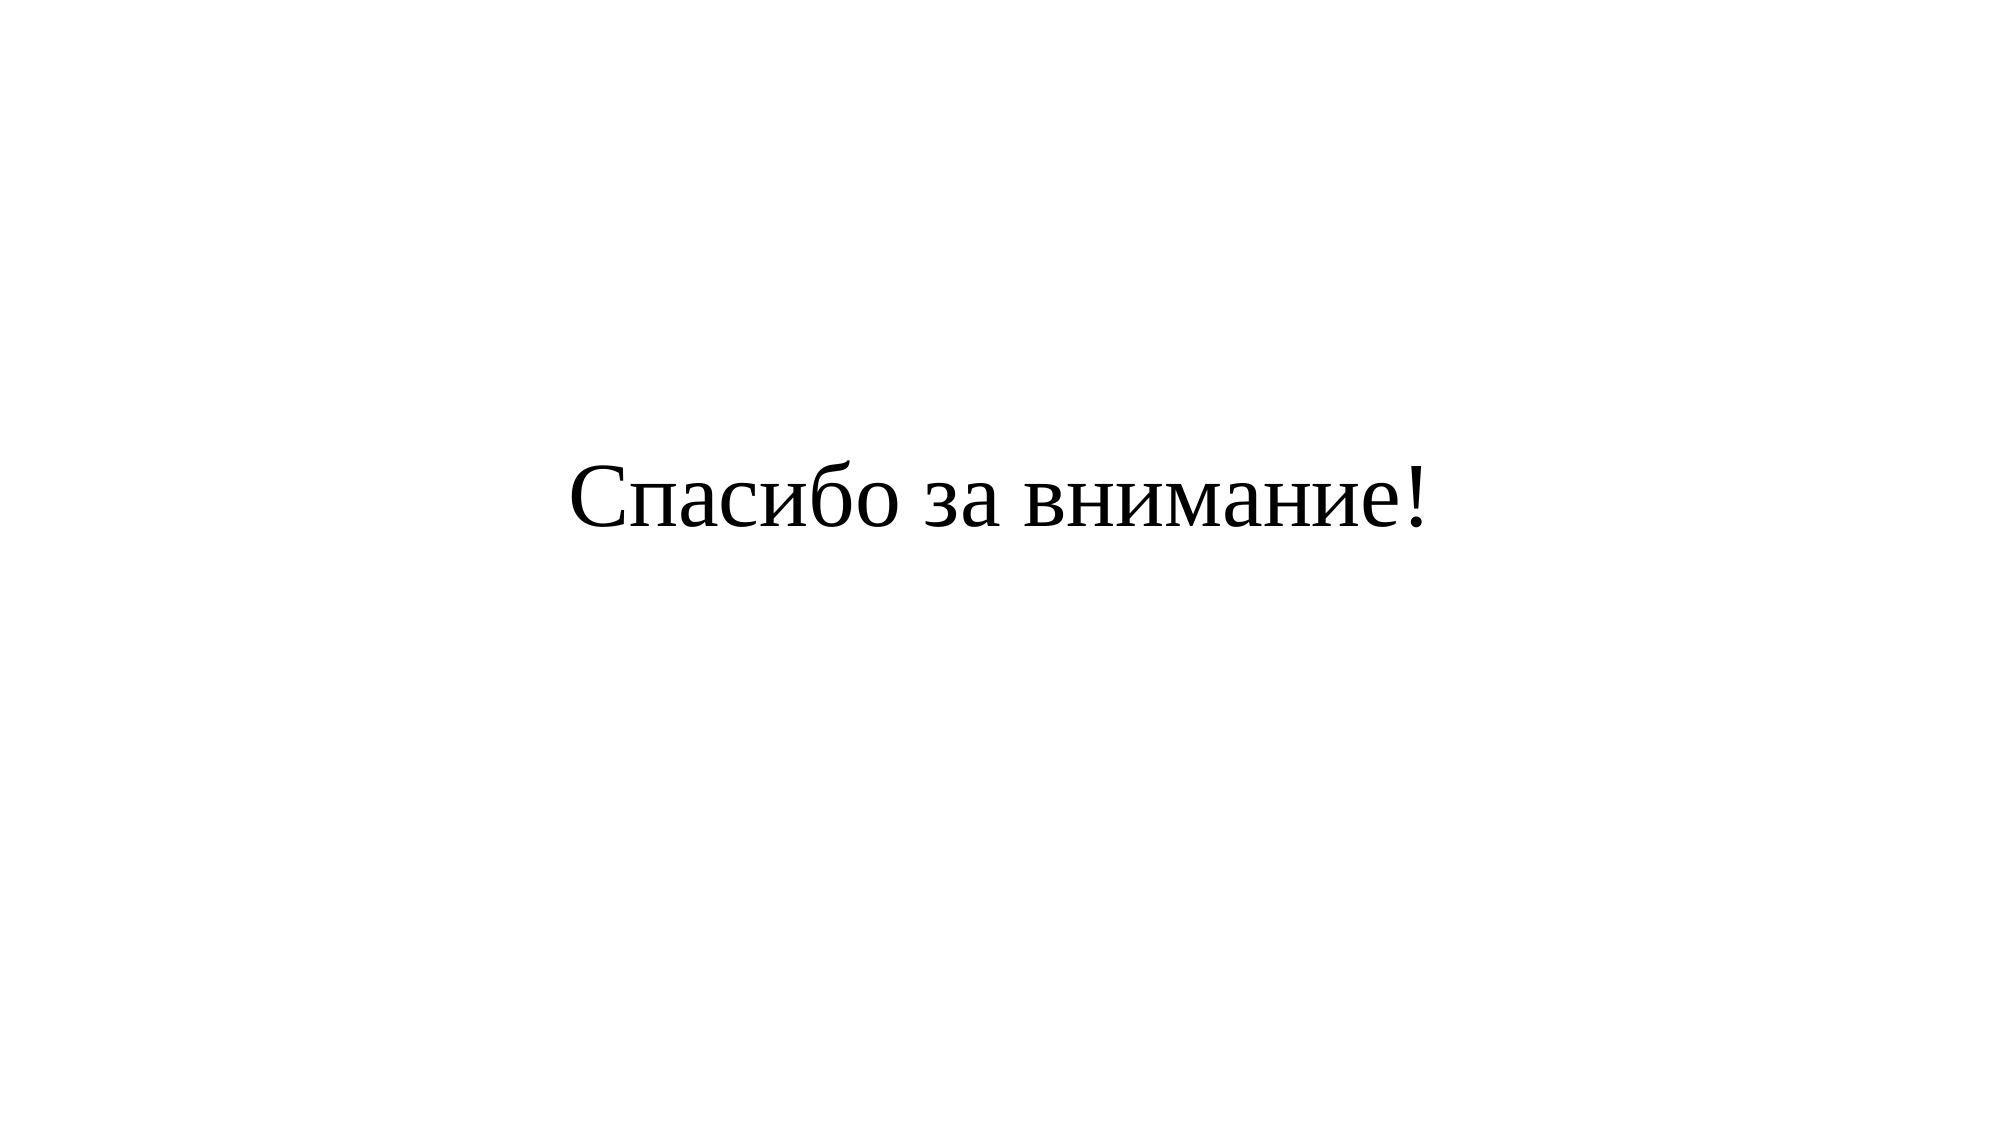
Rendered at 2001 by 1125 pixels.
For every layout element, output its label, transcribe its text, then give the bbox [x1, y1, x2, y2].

title Спасибо за внимание! [138, 387, 1864, 606]
